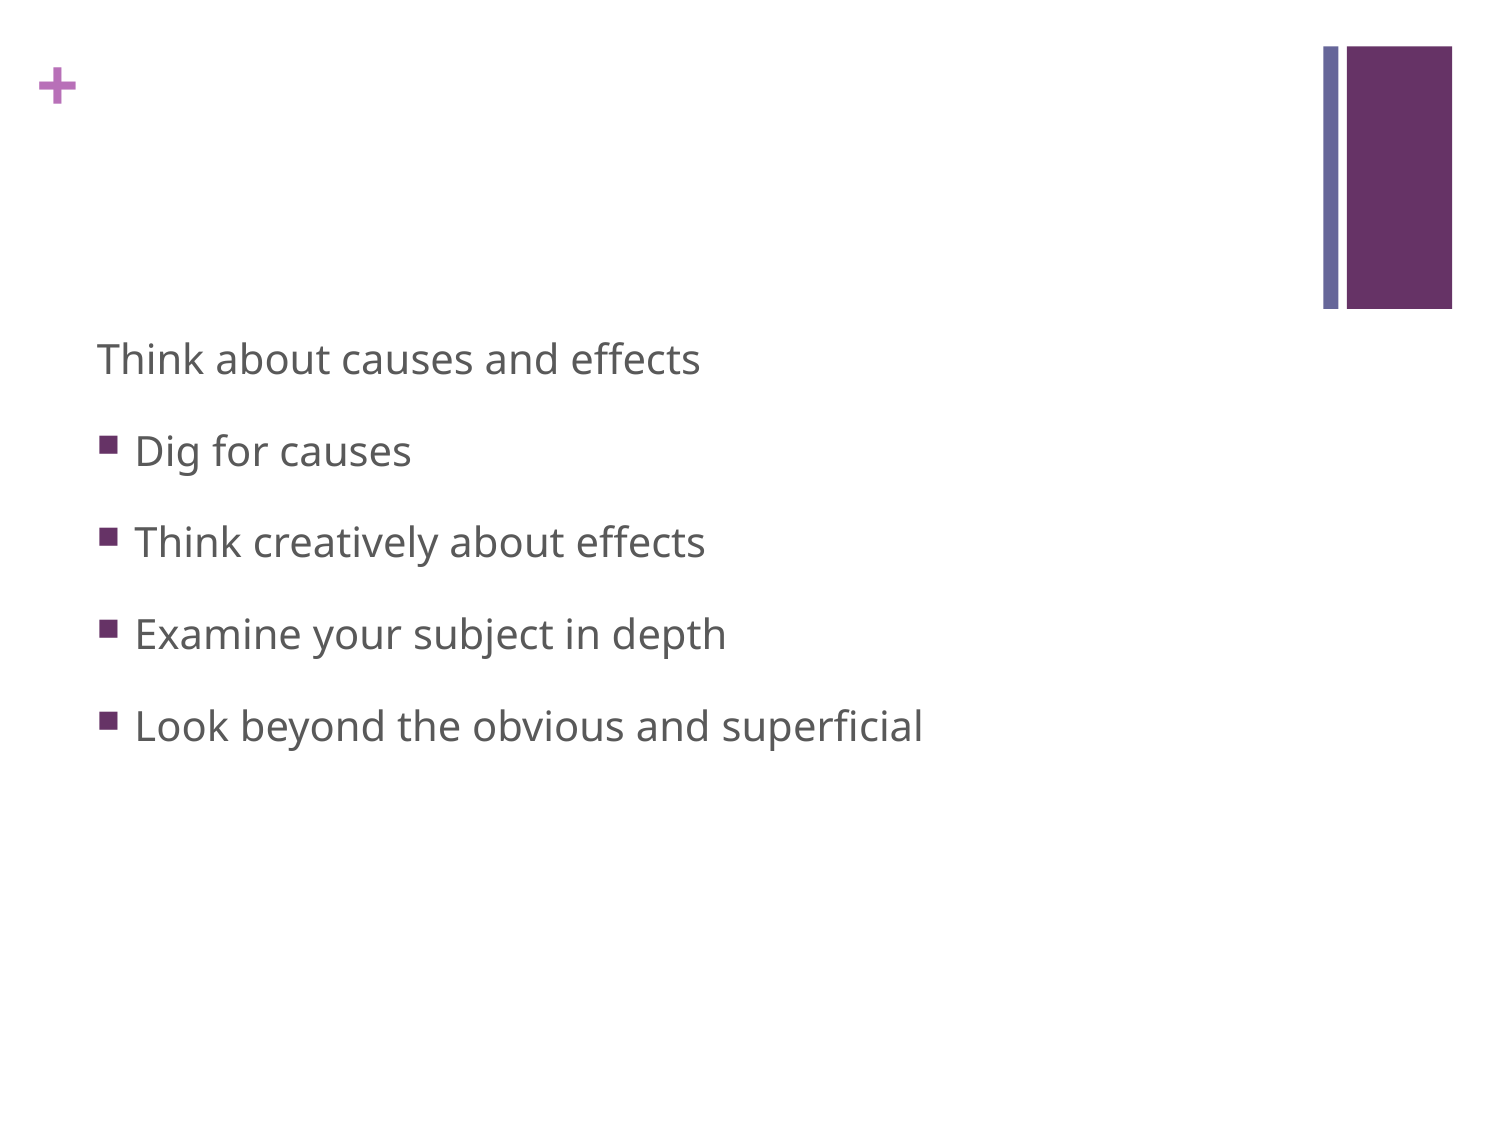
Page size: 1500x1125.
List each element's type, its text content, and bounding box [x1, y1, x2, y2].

list Think about causes and effects Dig for causes Think creatively about effects Examine your subject in depth Look beyond the obvious and superficial [81, 324, 1322, 1005]
